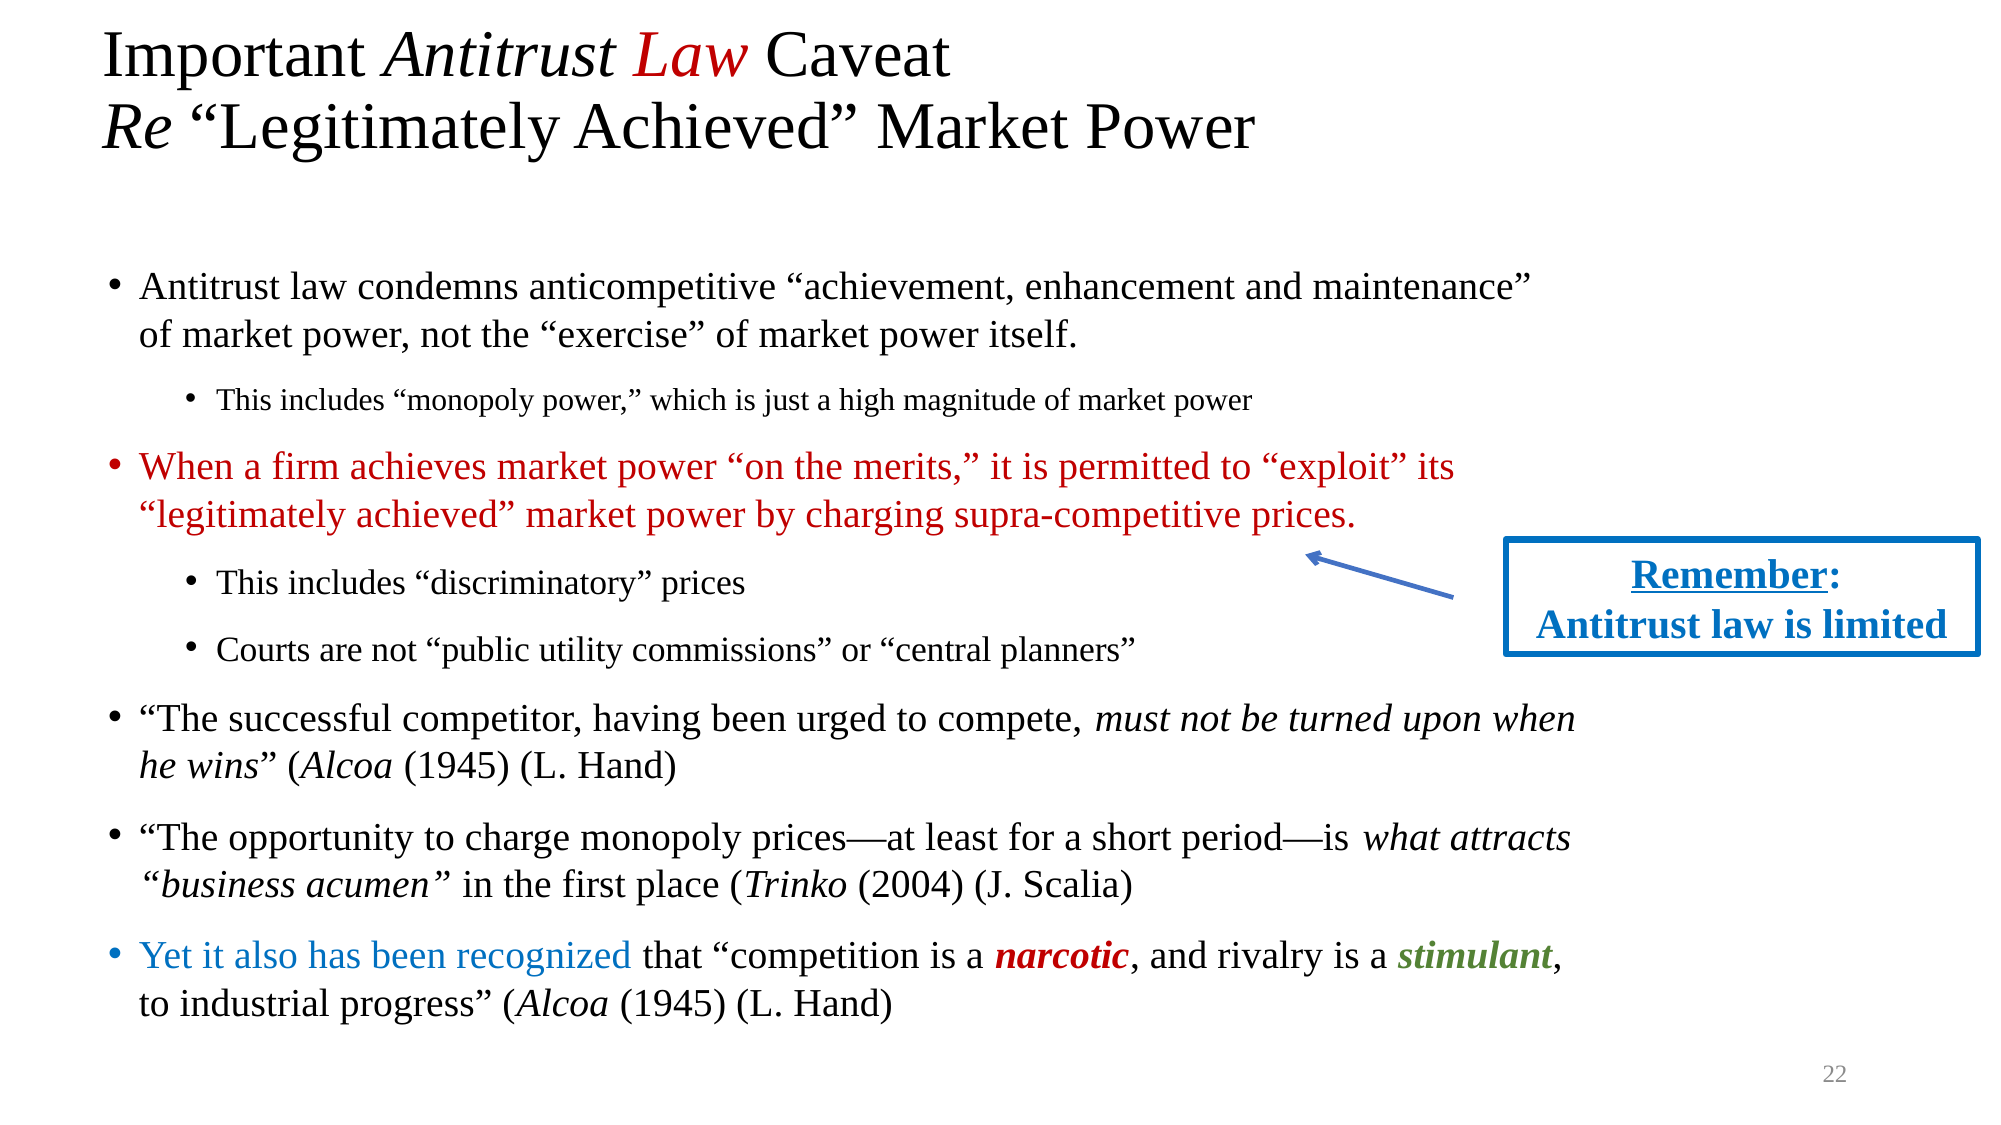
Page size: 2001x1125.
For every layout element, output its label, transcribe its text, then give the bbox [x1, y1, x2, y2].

title Important Antitrust Law Caveat Re “Legitimately Achieved” Market Power [87, 0, 1813, 200]
slide_number 22 [1412, 1042, 1863, 1103]
text_box Remember: Antitrust law is limited [1505, 539, 1978, 655]
list Antitrust law condemns anticompetitive “achievement, enhancement and maintenance” of market power, not the “exercise” of market power itself. This includes “monopoly power,” which is just a high magnitude of market power When a firm achieves market power “on the merits,” it is permitted to “exploit” its “legitimately achieved” market power by charging supra-competitive prices. This includes “discriminatory” prices Courts are not “public utility commissions” or “central planners” “The successful competitor, having been urged to compete, must not be turned upon when he wins” (Alcoa (1945) (L. Hand) “The opportunity to charge monopoly prices—at least for a short period—is what attracts “business acumen” in the first place (Trinko (2004) (J. Scalia) Yet it also has been recognized that “competition is a narcotic, and rivalry is a stimulant, to industrial progress” (Alcoa (1945) (L. Hand) [93, 252, 1613, 1043]
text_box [1305, 554, 1454, 598]
